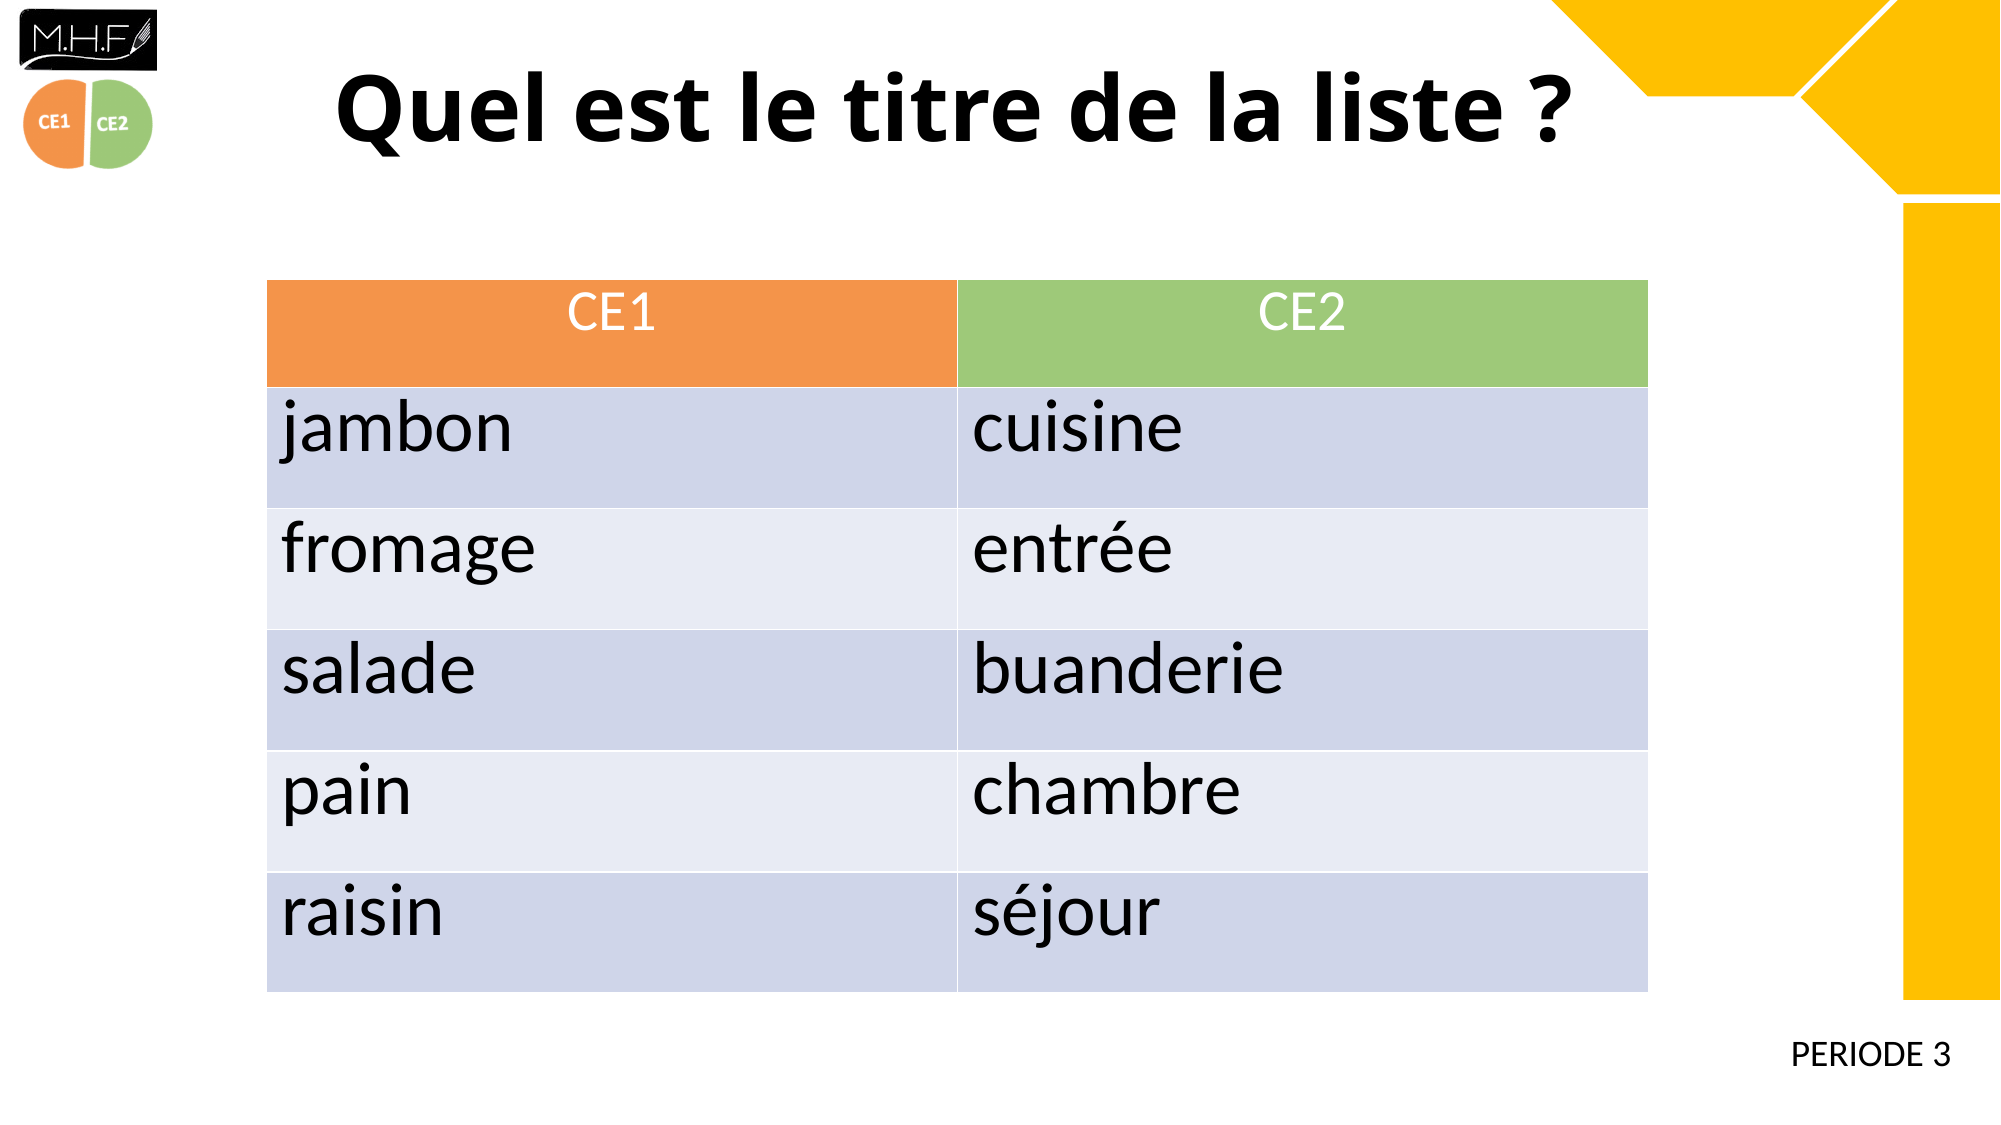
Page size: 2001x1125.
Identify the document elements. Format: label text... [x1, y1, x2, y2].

table_header CE1 [267, 280, 957, 387]
table_cell jambon [267, 388, 957, 508]
text_box [1799, 0, 2000, 196]
text_box PERIODE 3 [1362, 1021, 1967, 1125]
table_cell salade [267, 630, 957, 750]
table_cell cuisine [958, 388, 1648, 508]
table_cell entrée [958, 509, 1648, 629]
table_cell raisin [267, 873, 957, 992]
title Quel est le titre de la liste ? [318, 3, 1865, 221]
picture [1, 7, 177, 207]
table_cell chambre [958, 752, 1648, 871]
text_box [1549, 0, 1892, 98]
table_cell fromage [267, 509, 957, 629]
table_cell séjour [958, 873, 1648, 992]
table_header CE2 [958, 280, 1648, 387]
text_box [1031, 299, 1853, 1014]
text_box [1902, 202, 2000, 1001]
table_cell buanderie [958, 630, 1648, 750]
table_cell pain [267, 752, 957, 871]
